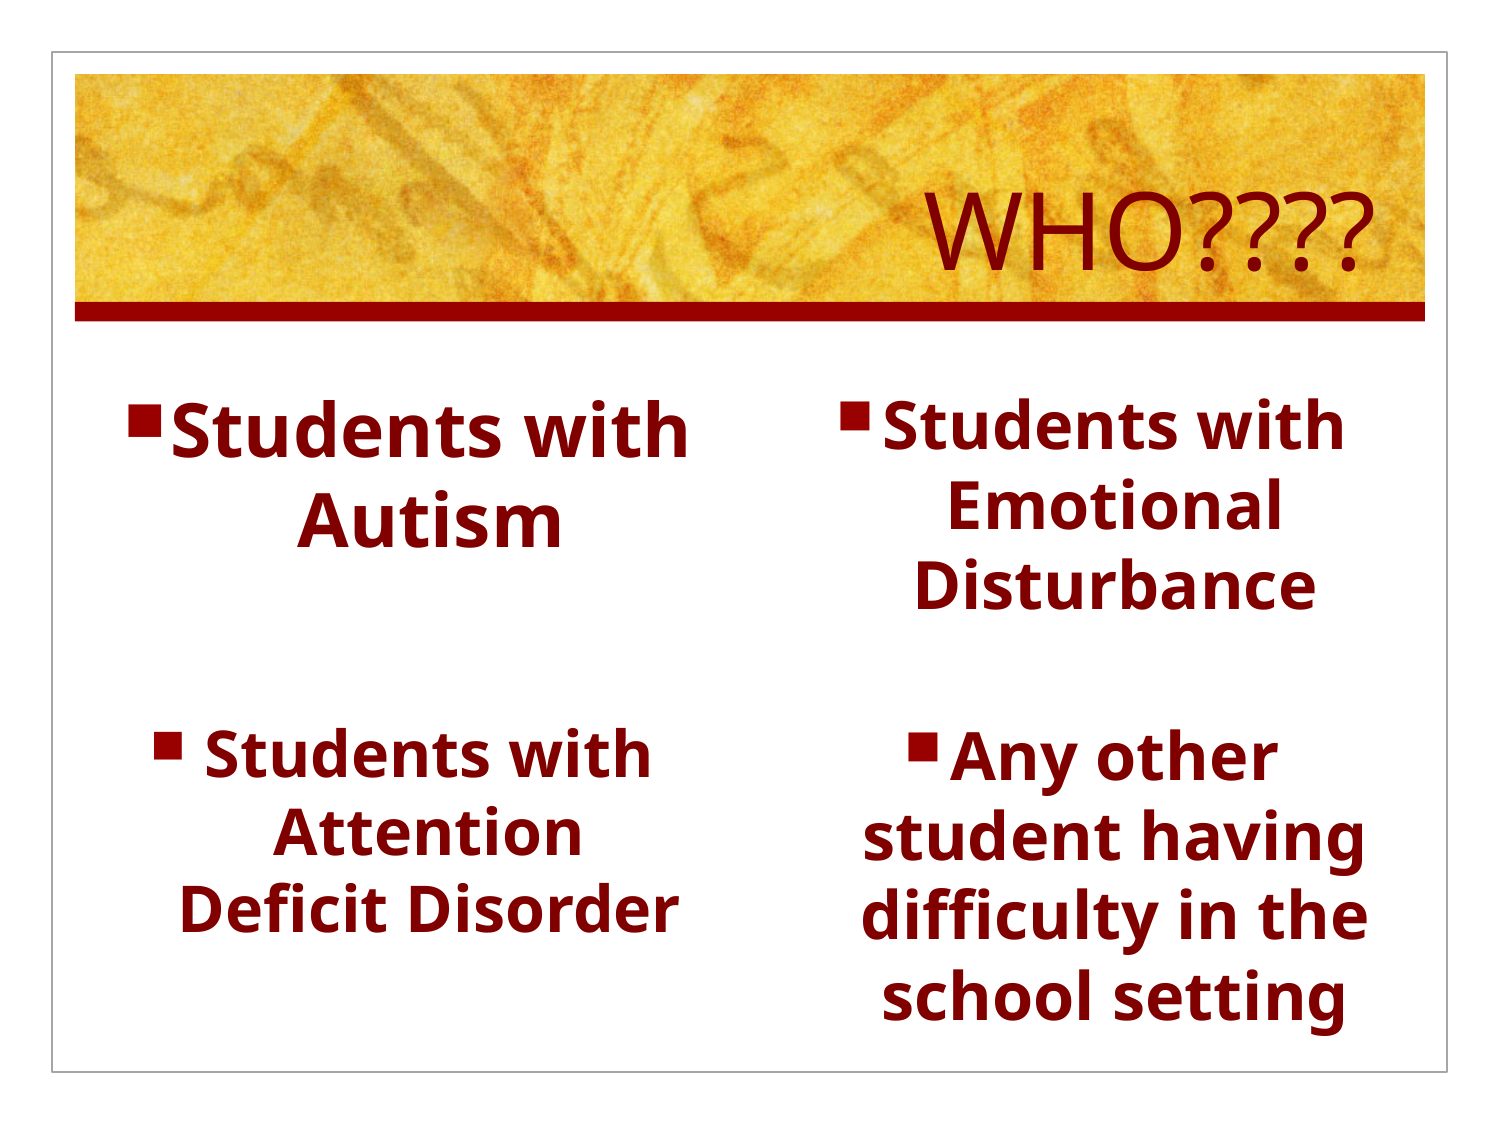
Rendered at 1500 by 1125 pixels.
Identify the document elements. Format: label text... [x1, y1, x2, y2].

list Students with Autism [108, 375, 709, 675]
list Students with Attention Deficit Disorder [108, 705, 709, 1006]
picture [75, 74, 1425, 301]
list Any other student having difficulty in the school setting [791, 705, 1392, 1006]
title WHO???? [108, 74, 1392, 292]
list Students with Emotional Disturbance [791, 375, 1392, 675]
